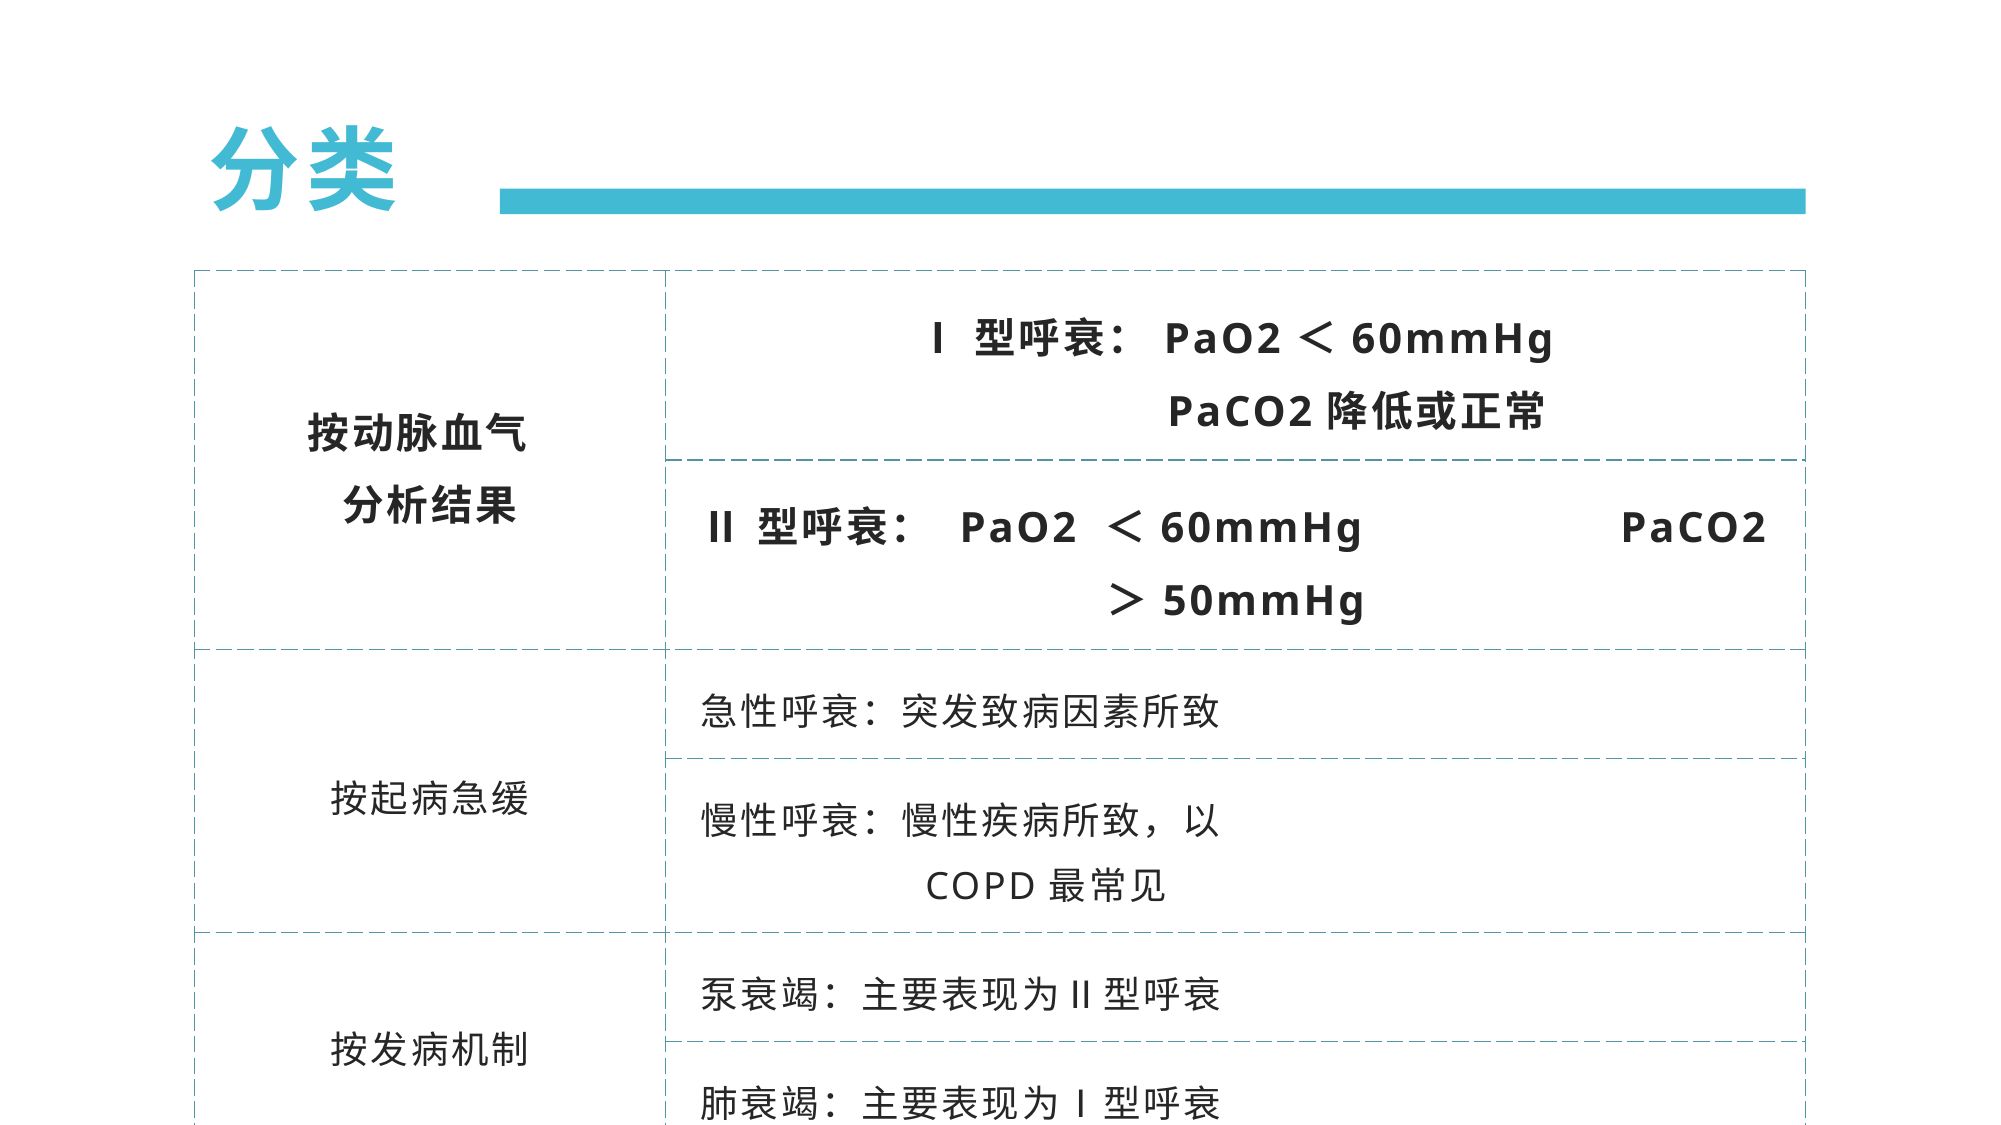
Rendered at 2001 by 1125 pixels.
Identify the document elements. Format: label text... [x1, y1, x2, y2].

table_cell 按起病急缓 [194, 650, 666, 933]
table_cell 急性呼衰：突发致病因素所致 [666, 650, 1806, 758]
table_cell 按发病机制 [194, 933, 666, 1125]
table_cell 肺衰竭：主要表现为Ⅰ型呼衰 [666, 1041, 1806, 1125]
table_cell Ⅱ型呼衰： PaO2 ＜60mmHg PaCO2＞50mmHg [666, 460, 1806, 650]
text_box [499, 188, 1807, 215]
table_header Ⅰ型呼衰：PaO2＜60mmHg PaCO2降低或正常 [666, 271, 1806, 460]
text_box 分类 [194, 97, 476, 230]
table_header 按动脉血气 分析结果 [194, 271, 666, 650]
table_cell 泵衰竭：主要表现为Ⅱ型呼衰 [666, 933, 1806, 1041]
table_cell 慢性呼衰：慢性疾病所致，以 COPD最常见 [666, 758, 1806, 933]
